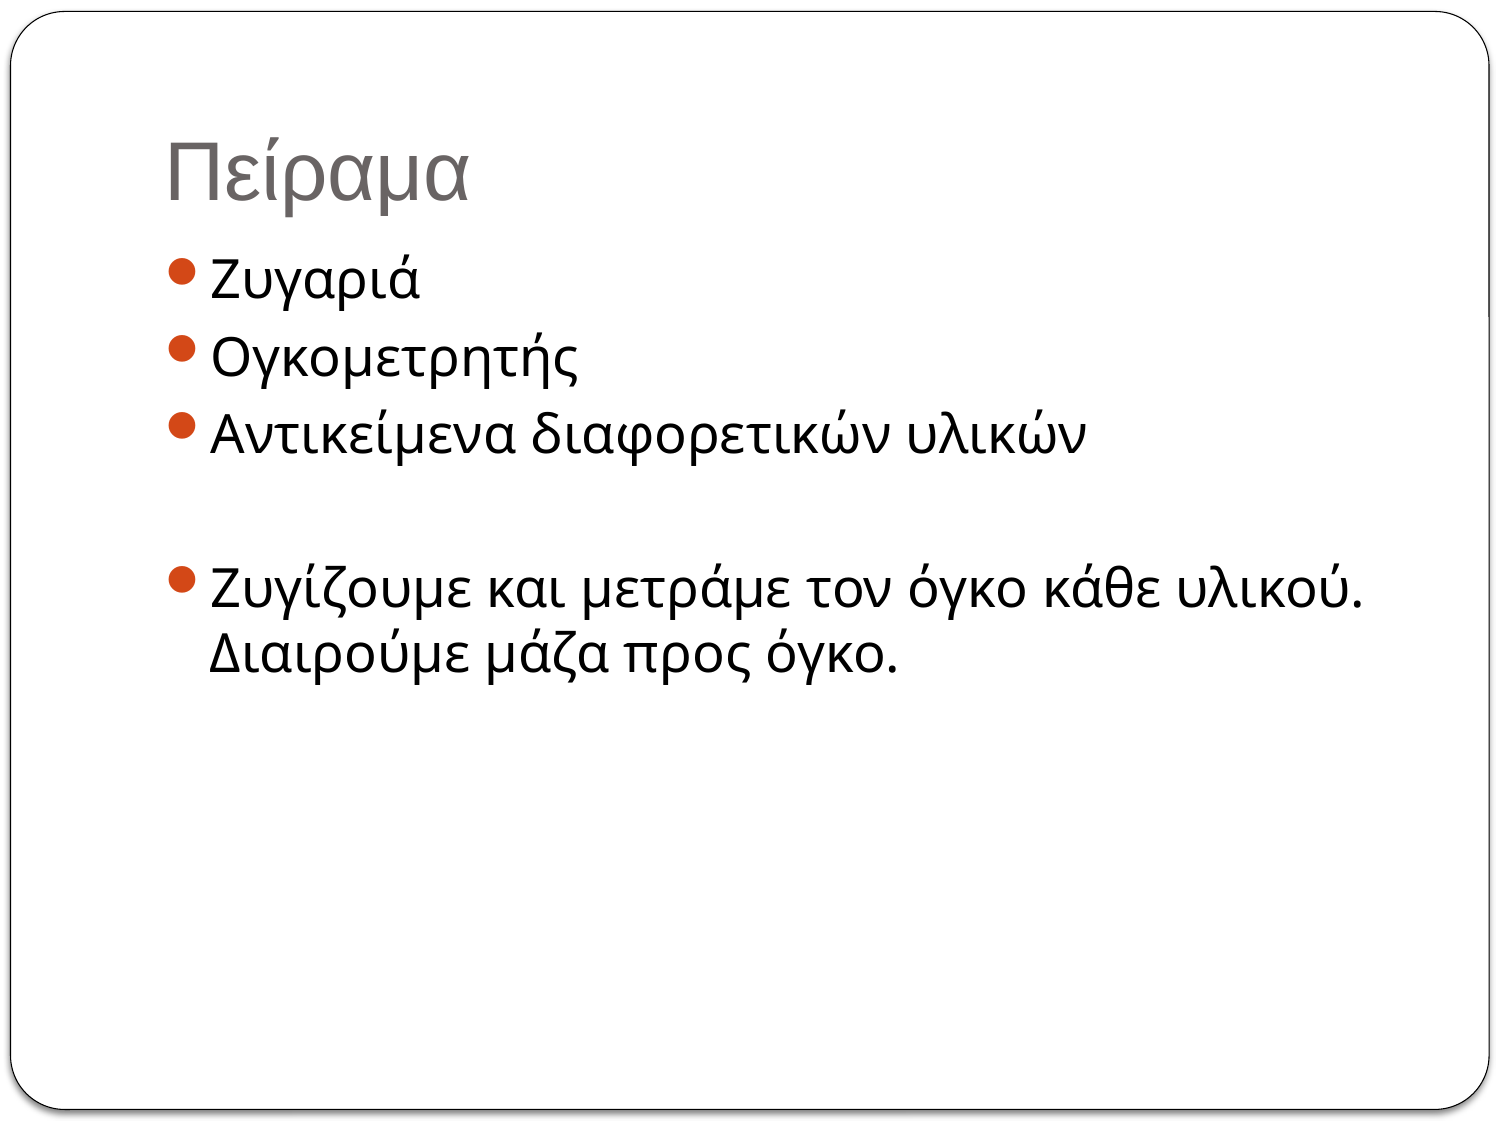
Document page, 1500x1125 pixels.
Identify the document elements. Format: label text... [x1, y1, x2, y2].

title Πείραμα [150, 45, 1425, 233]
list Ζυγαριά Ογκομετρητής Αντικείμενα διαφορετικών υλικών Ζυγίζουμε και μετράμε τον όγκο κάθε υλικού. Διαιρούμε μάζα προς όγκο. [150, 237, 1425, 988]
